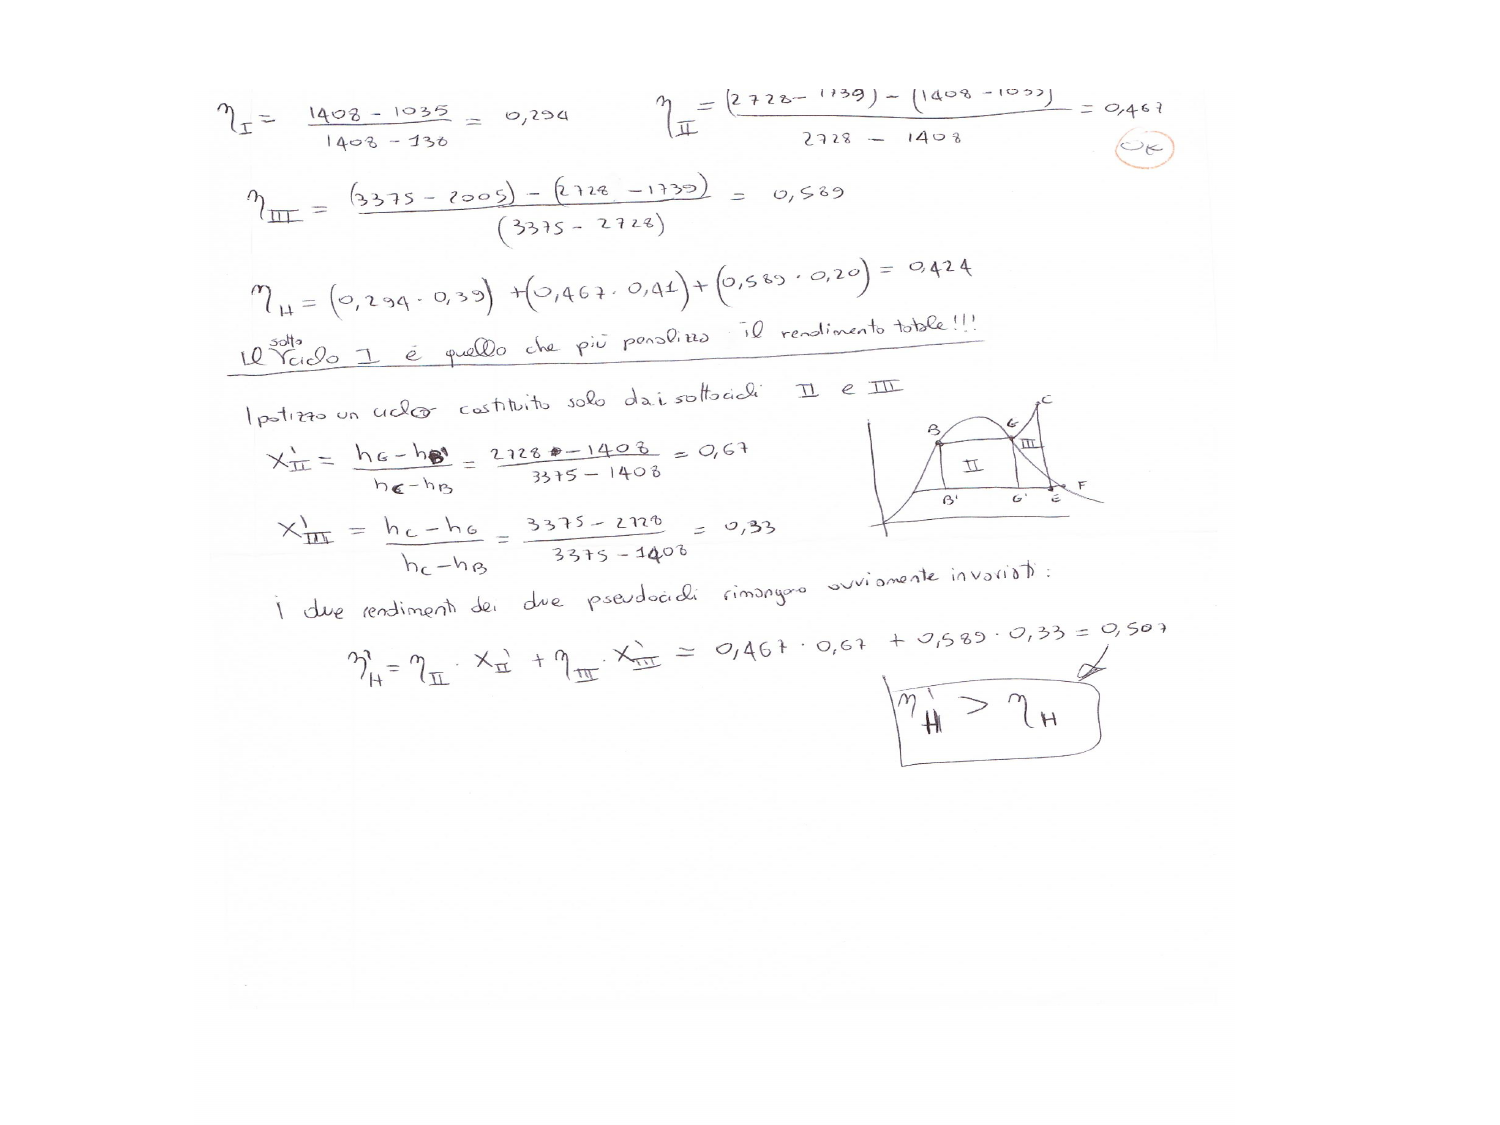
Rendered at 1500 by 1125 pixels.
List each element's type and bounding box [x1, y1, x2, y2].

picture [194, 89, 1235, 1125]
